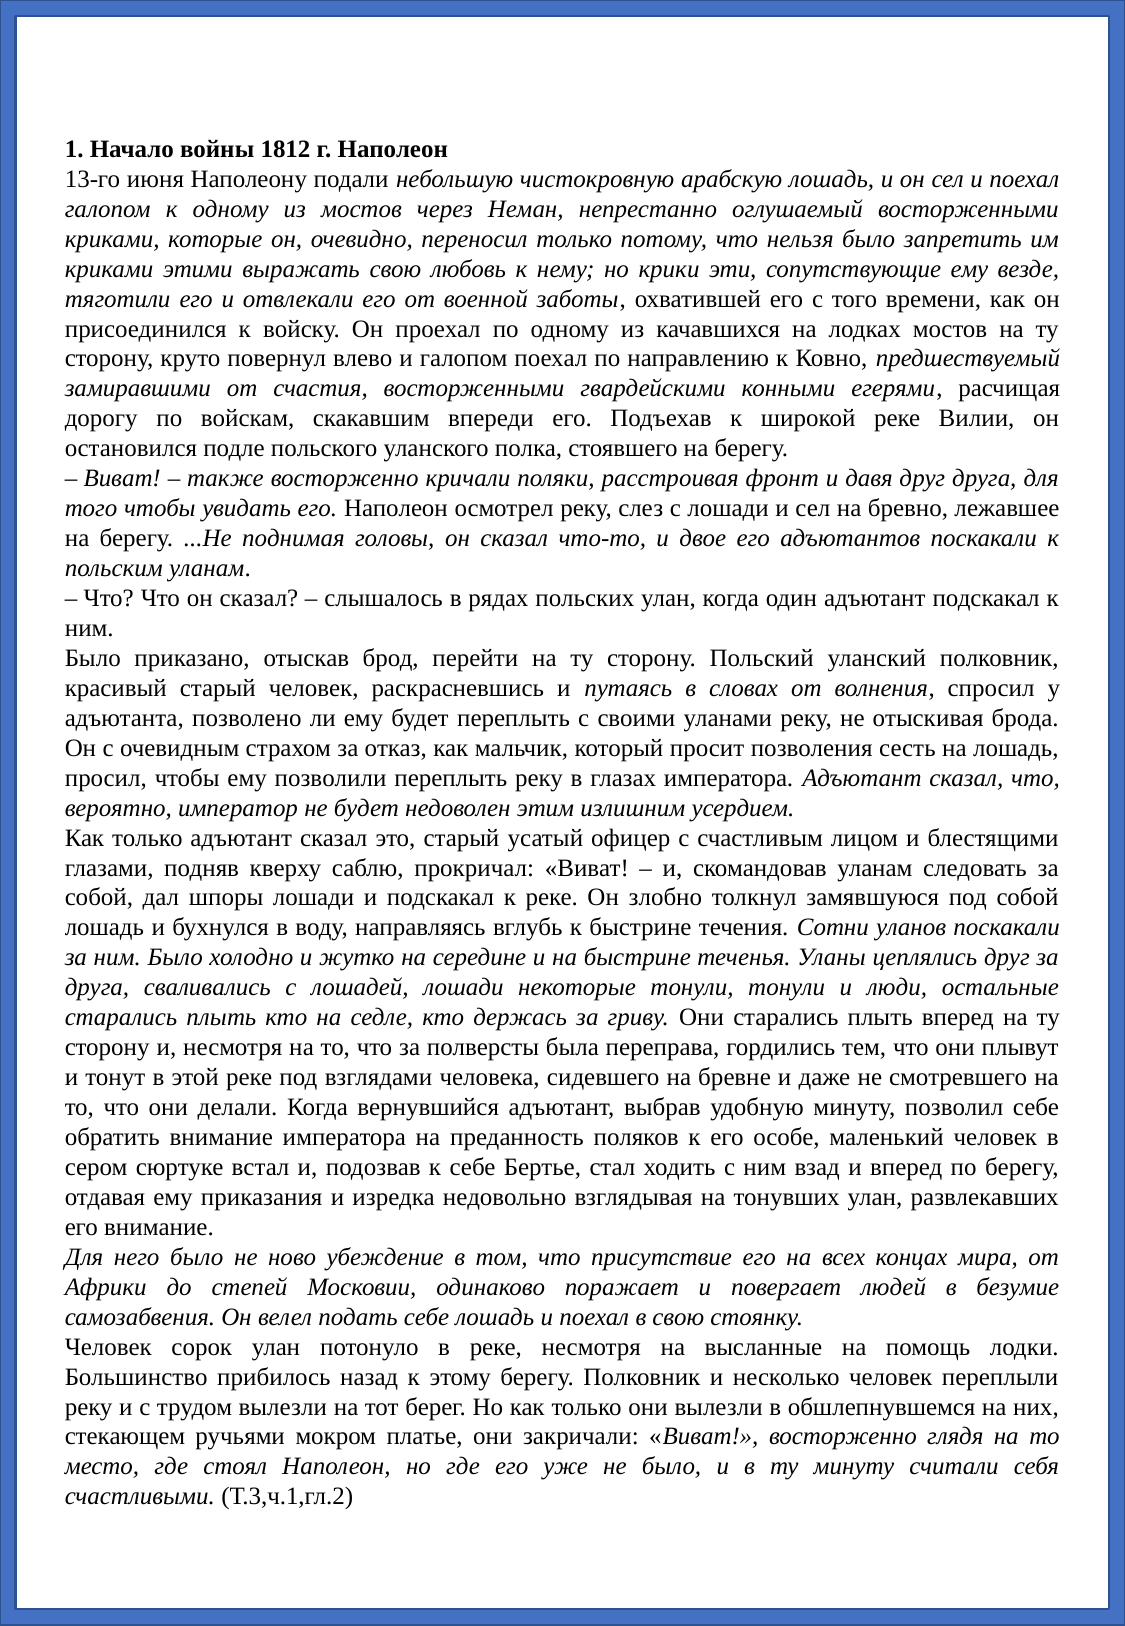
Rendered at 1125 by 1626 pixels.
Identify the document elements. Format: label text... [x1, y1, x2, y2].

text_box 1. Начало войны 1812 г. Наполеон 13-го июня Наполеону подали небольшую чистокровную арабскую лошадь, и он сел и поехал галопом к одному из мостов через Неман, непрестанно оглушаемый восторженными криками, которые он, очевидно, переносил только потому, что нельзя было запретить им криками этими выражать свою любовь к нему; но крики эти, сопутствующие ему везде, тяготили его и отвлекали его от военной заботы, охватившей его с того времени, как он присоединился к войску. Он проехал по одному из качавшихся на лодках мостов на ту сторону, круто повернул влево и галопом поехал по направлению к Ковно, предшествуемый замиравшими от счастия, восторженными гвардейскими конными егерями, расчищая дорогу по войскам, скакавшим впереди его. Подъехав к широкой реке Вилии, он остановился подле польского уланского полка, стоявшего на берегу. – Виват! – также восторженно кричали поляки, расстроивая фронт и давя друг друга, для того чтобы увидать его. Наполеон осмотрел реку, слез с лошади и сел на бревно, лежавшее на берегу. ...Не поднимая головы, он сказал что-то, и двое его адъютантов поскакали к польским уланам. – Что? Что он сказал? – слышалось в рядах польских улан, когда один адъютант подскакал к ним. Было приказано, отыскав брод, перейти на ту сторону. Польский уланский полковник, красивый старый человек, раскрасневшись и путаясь в словах от волнения, спросил у адъютанта, позволено ли ему будет переплыть с своими уланами реку, не отыскивая брода. Он с очевидным страхом за отказ, как мальчик, который просит позволения сесть на лошадь, просил, чтобы ему позволили переплыть реку в глазах императора. Адъютант сказал, что, вероятно, император не будет недоволен этим излишним усердием. Как только адъютант сказал это, старый усатый офицер с счастливым лицом и блестящими глазами, подняв кверху саблю, прокричал: «Виват! – и, скомандовав уланам следовать за собой, дал шпоры лошади и подскакал к реке. Он злобно толкнул замявшуюся под собой лошадь и бухнулся в воду, направляясь вглубь к быстрине течения. Сотни уланов поскакали за ним. Было холодно и жутко на середине и на быстрине теченья. Уланы цеплялись друг за друга, сваливались с лошадей, лошади некоторые тонули, тонули и люди, остальные старались плыть кто на седле, кто держась за гриву. Они старались плыть вперед на ту сторону и, несмотря на то, что за полверсты была переправа, гордились тем, что они плывут и тонут в этой реке под взглядами человека, сидевшего на бревне и даже не смотревшего на то, что они делали. Когда вернувшийся адъютант, выбрав удобную минуту, позволил себе обратить внимание императора на преданность поляков к его особе, маленький человек в сером сюртуке встал и, подозвав к себе Бертье, стал ходить с ним взад и вперед по берегу, отдавая ему приказания и изредка недовольно взглядывая на тонувших улан, развлекавших его внимание. Для него было не ново убеждение в том, что присутствие его на всех концах мира, от Африки до степей Московии, одинаково поражает и повергает людей в безумие самозабвения. Он велел подать себе лошадь и поехал в свою стоянку. Человек сорок улан потонуло в реке, несмотря на высланные на помощь лодки. Большинство прибилось назад к этому берегу. Полковник и несколько человек переплыли реку и с трудом вылезли на тот берег. Но как только они вылезли в обшлепнувшемся на них, стекающем ручьями мокром платье, они закричали: «Виват!», восторженно глядя на то место, где стоял Наполеон, но где его уже не было, и в ту минуту считали себя счастливыми. (Т.3,ч.1,гл.2) [50, 125, 1075, 1547]
